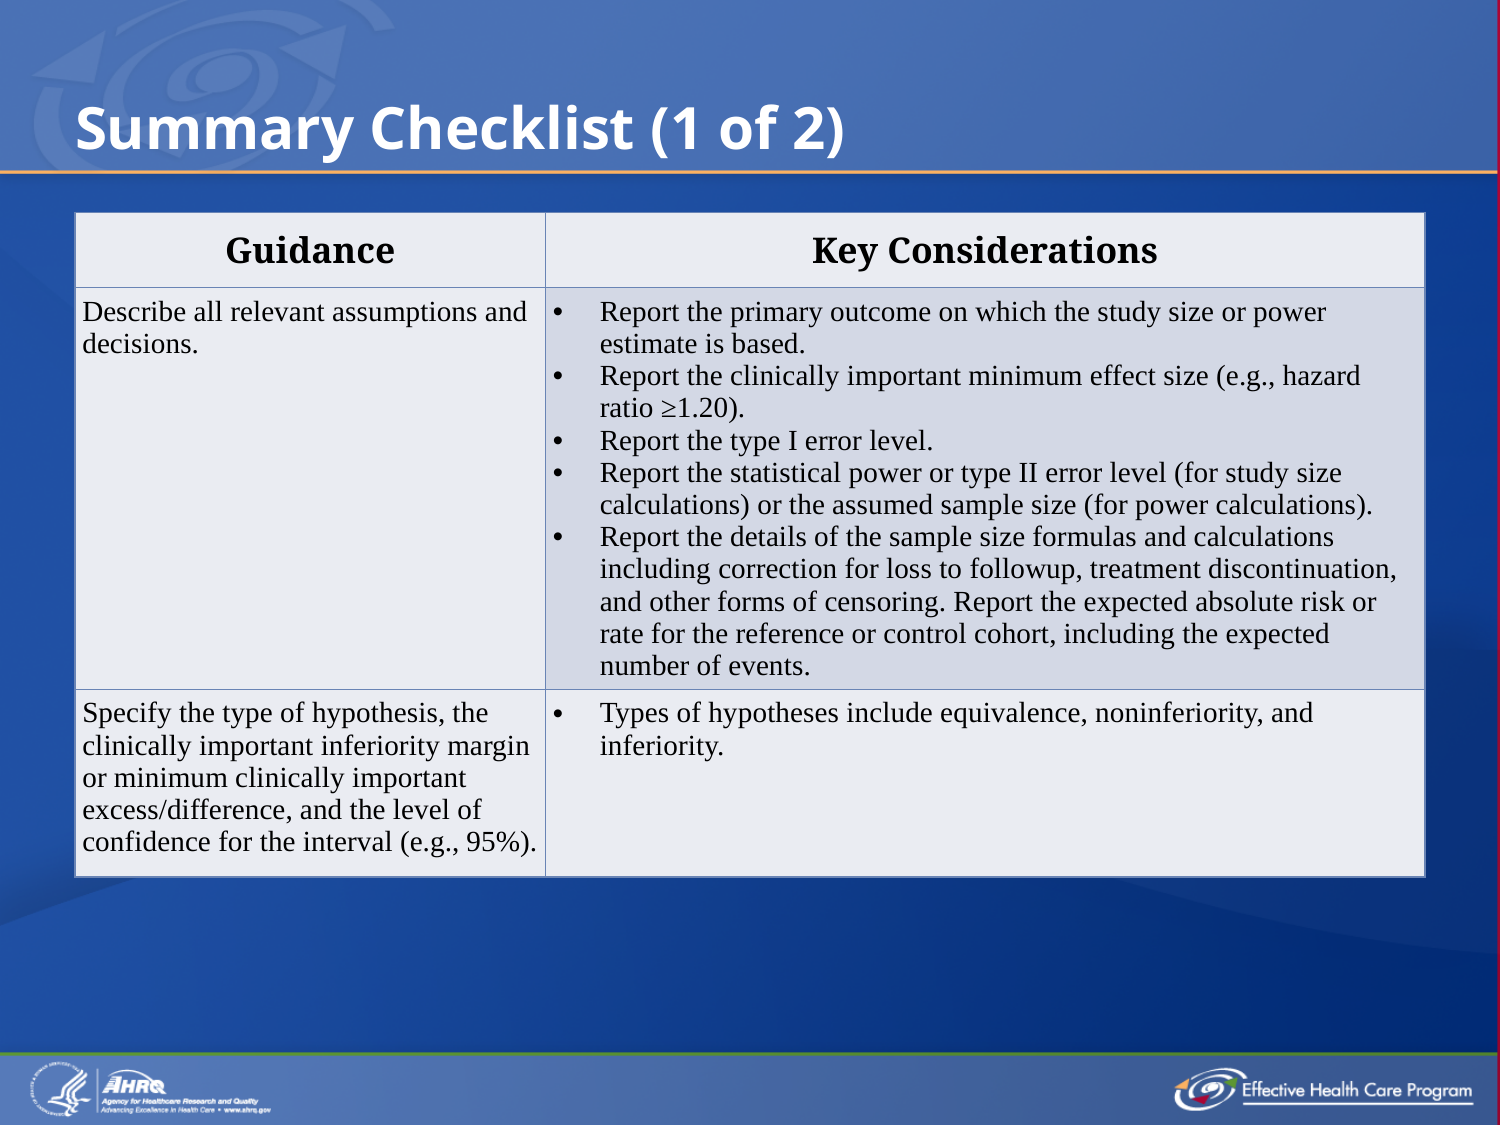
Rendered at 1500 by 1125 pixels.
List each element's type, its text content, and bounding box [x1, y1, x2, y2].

table_header Key Considerations [546, 213, 1424, 287]
picture [0, 0, 1500, 1125]
table_cell Types of hypotheses include equivalence, noninferiority, and inferiority. [546, 690, 1424, 876]
table_cell Specify the type of hypothesis, the clinically important inferiority margin or minimum clinically important excess/difference, and the level of confidence for the interval (e.g., 95%). [76, 690, 545, 876]
table_cell Describe all relevant assumptions and decisions. [76, 288, 545, 689]
table_cell Report the primary outcome on which the study size or power estimate is based. Report the clinically important minimum effect size (e.g., hazard ratio ≥1.20). Report the type I error level. Report the statistical power or type II error level (for study size calculations) or the assumed sample size (for power calculations). Report the details of the sample size formulas and calculations including correction for loss to followup, treatment discontinuation, and other forms of censoring. Report the expected absolute risk or rate for the reference or control cohort, including the expected number of events. [546, 288, 1424, 689]
table_header Guidance [76, 213, 545, 287]
title Summary Checklist (1 of 2) [75, 21, 1425, 163]
